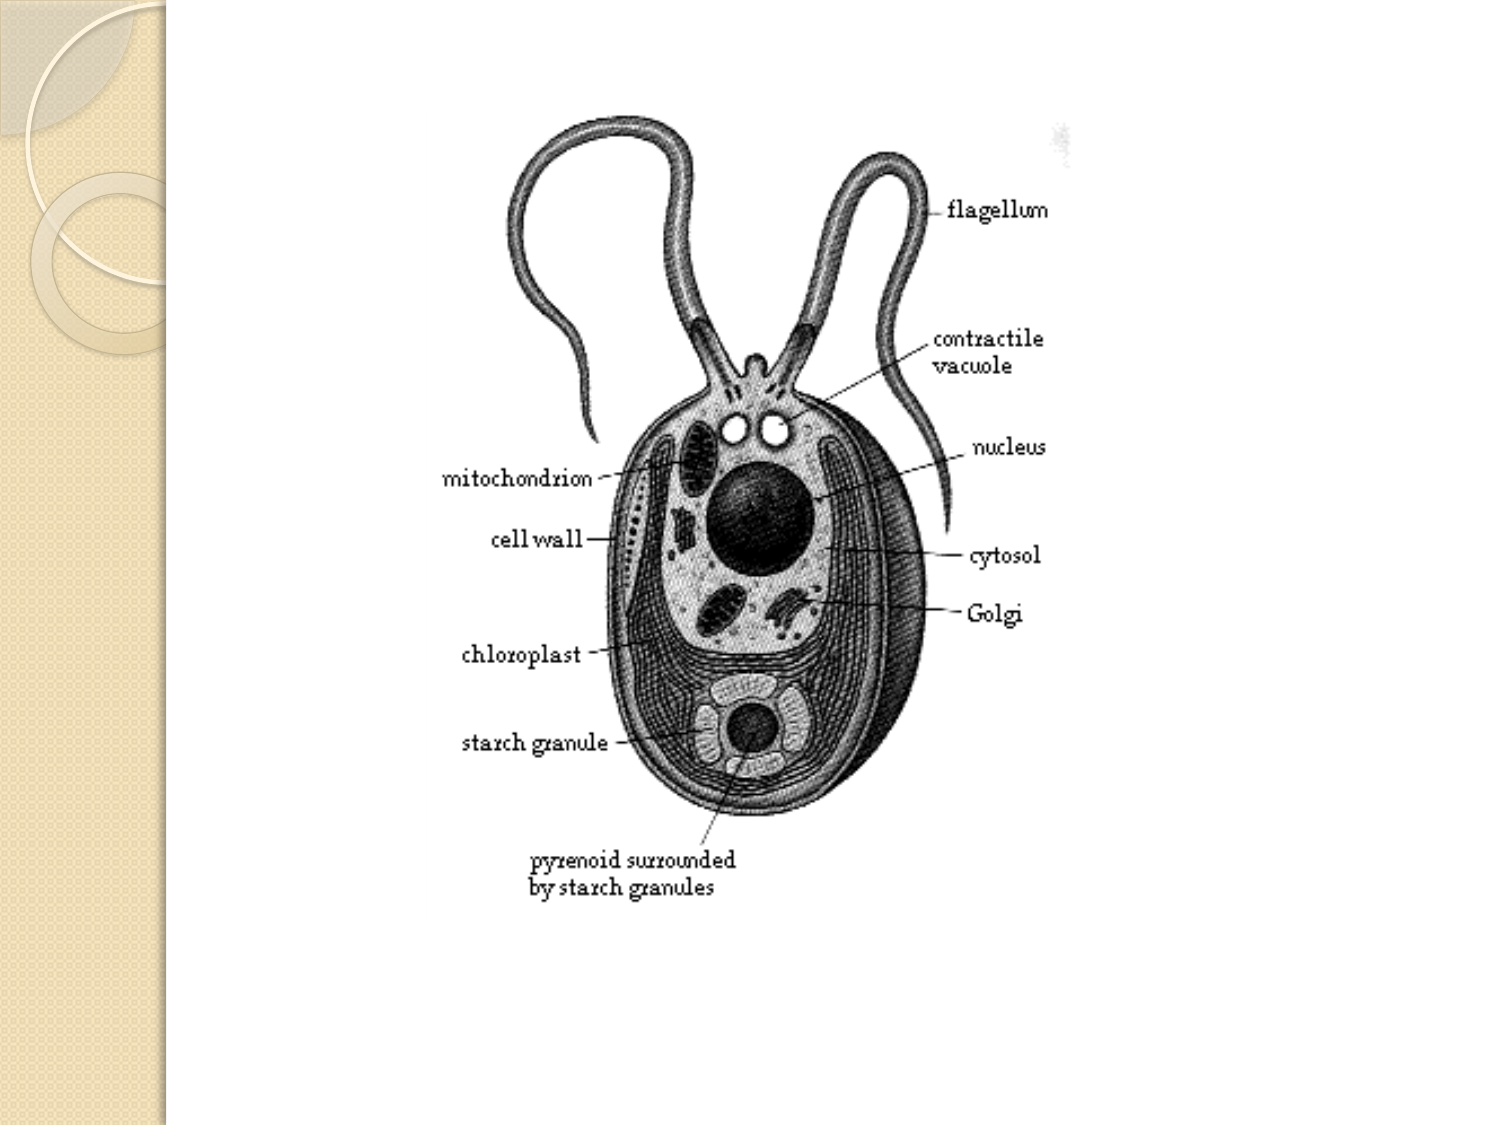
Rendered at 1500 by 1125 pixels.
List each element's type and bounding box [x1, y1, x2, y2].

list [424, 112, 1076, 926]
